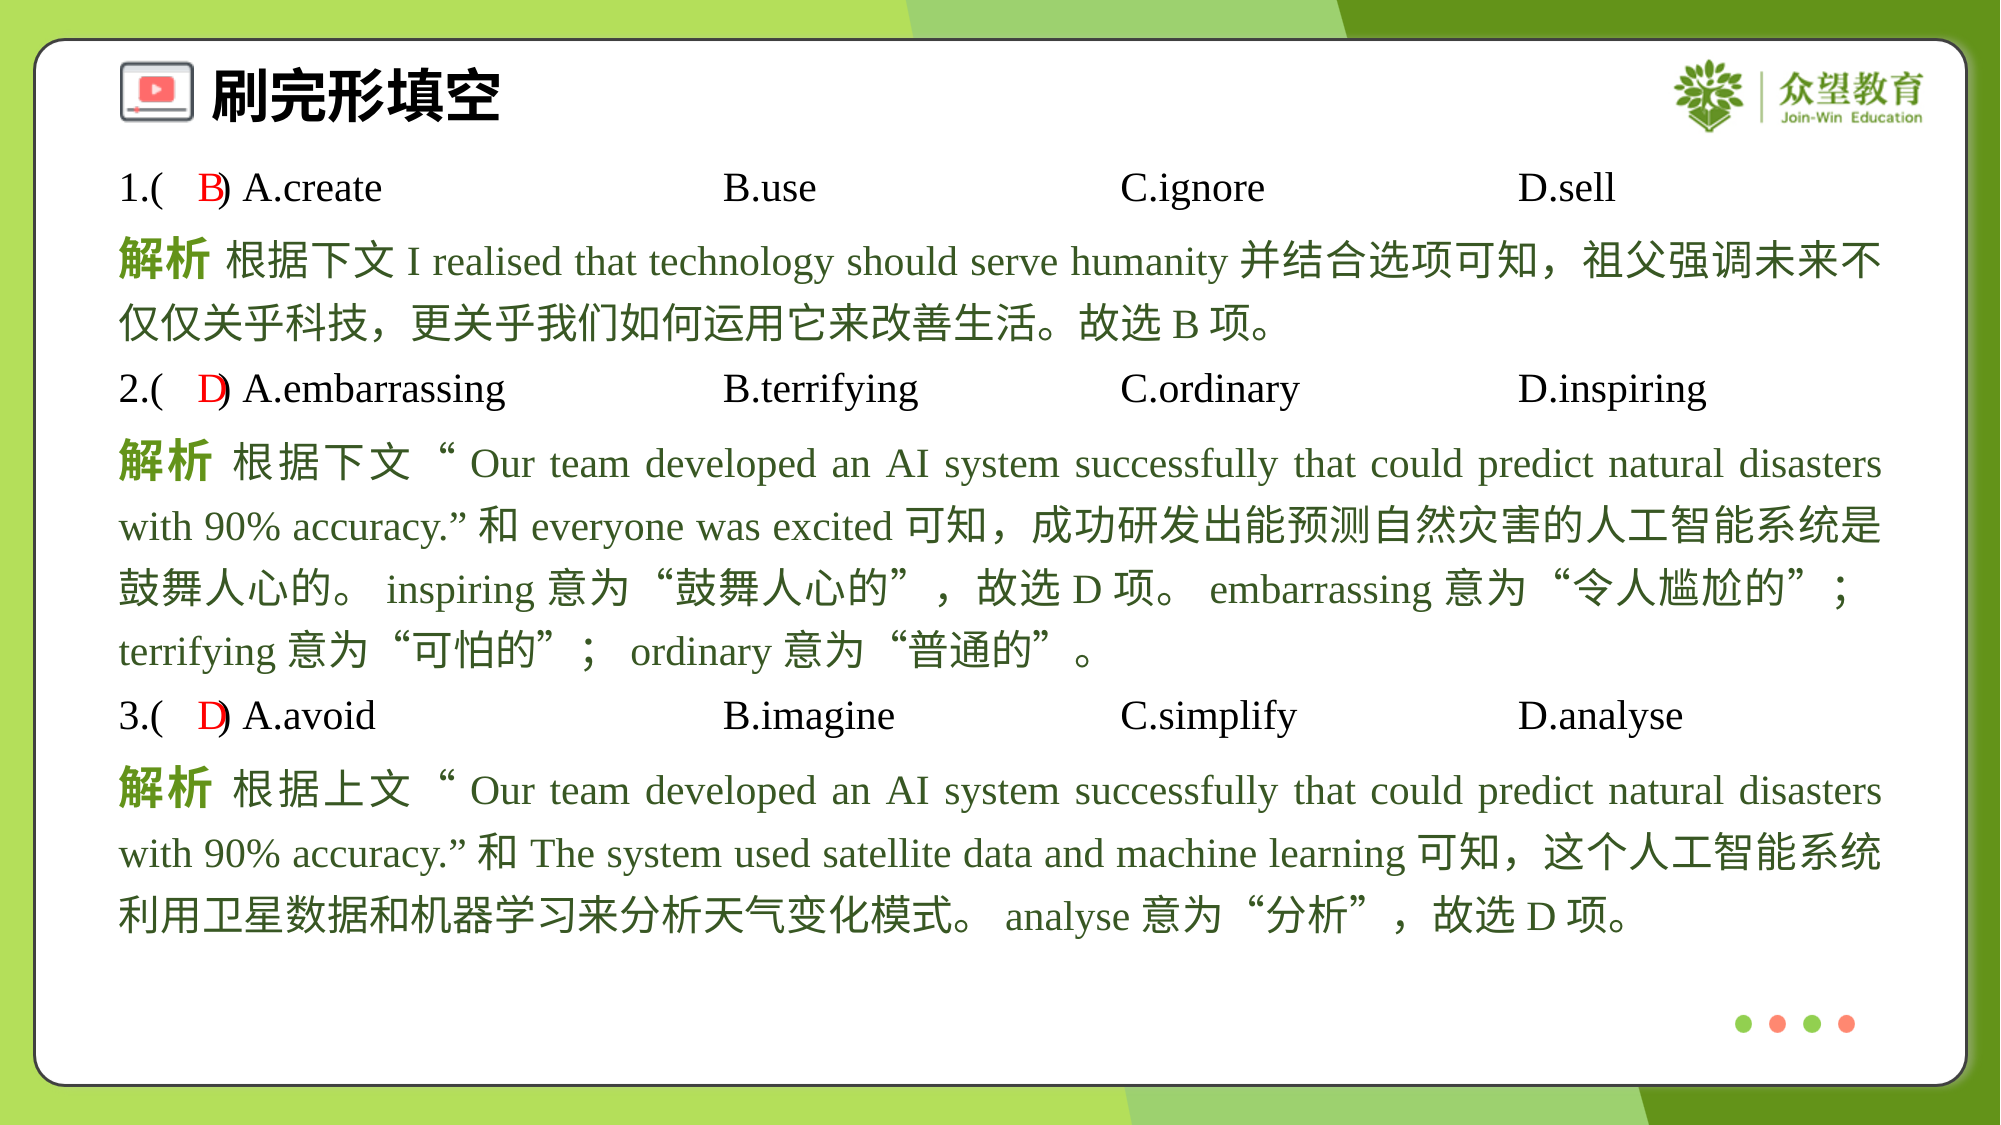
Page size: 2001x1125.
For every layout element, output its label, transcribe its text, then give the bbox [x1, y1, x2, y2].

picture [0, 0, 2000, 1125]
text_box 解析 根据下文I realised that technology should serve humanity并结合选项可知，祖父强调未来不仅仅关乎科技，更关乎我们如何运用它来改善生活。故选B项。 [118, 215, 1883, 343]
text_box 2.( ) A.embarrassing B.terrifying C.ordinary D.inspiring [233, 348, 1883, 406]
text_box B [192, 146, 231, 205]
text_box D [192, 675, 233, 733]
text_box 3.( ) A.avoid B.imagine C.simplify D.analyse [233, 675, 1883, 733]
text_box 2.( ) A.embarrassing B.terrifying C.ordinary D.inspiring [118, 348, 192, 406]
text_box 1.( ) A.create B.use C.ignore D.sell [231, 146, 1883, 204]
text_box 3.( ) A.avoid B.imagine C.simplify D.analyse [118, 675, 192, 733]
text_box 解析 根据上文“Our team developed an AI system successfully that could predict natural disasters with 90% accuracy.”和The system used satellite data and machine learning可知，这个人工智能系统利用卫星数据和机器学习来分析天气变化模式。analyse意为“分析”，故选D项。 [118, 744, 1883, 934]
text_box 解析 根据下文“Our team developed an AI system successfully that could predict natural disasters with 90% accuracy.”和everyone was excited可知，成功研发出能预测自然灾害的人工智能系统是鼓舞人心的。inspiring意为“鼓舞人心的”，故选D项。embarrassing意为“令人尴尬的”；terrifying意为“可怕的”；ordinary意为“普通的”。 [118, 417, 1883, 670]
text_box D [192, 348, 233, 406]
text_box 1.( ) A.create B.use C.ignore D.sell [118, 146, 192, 204]
